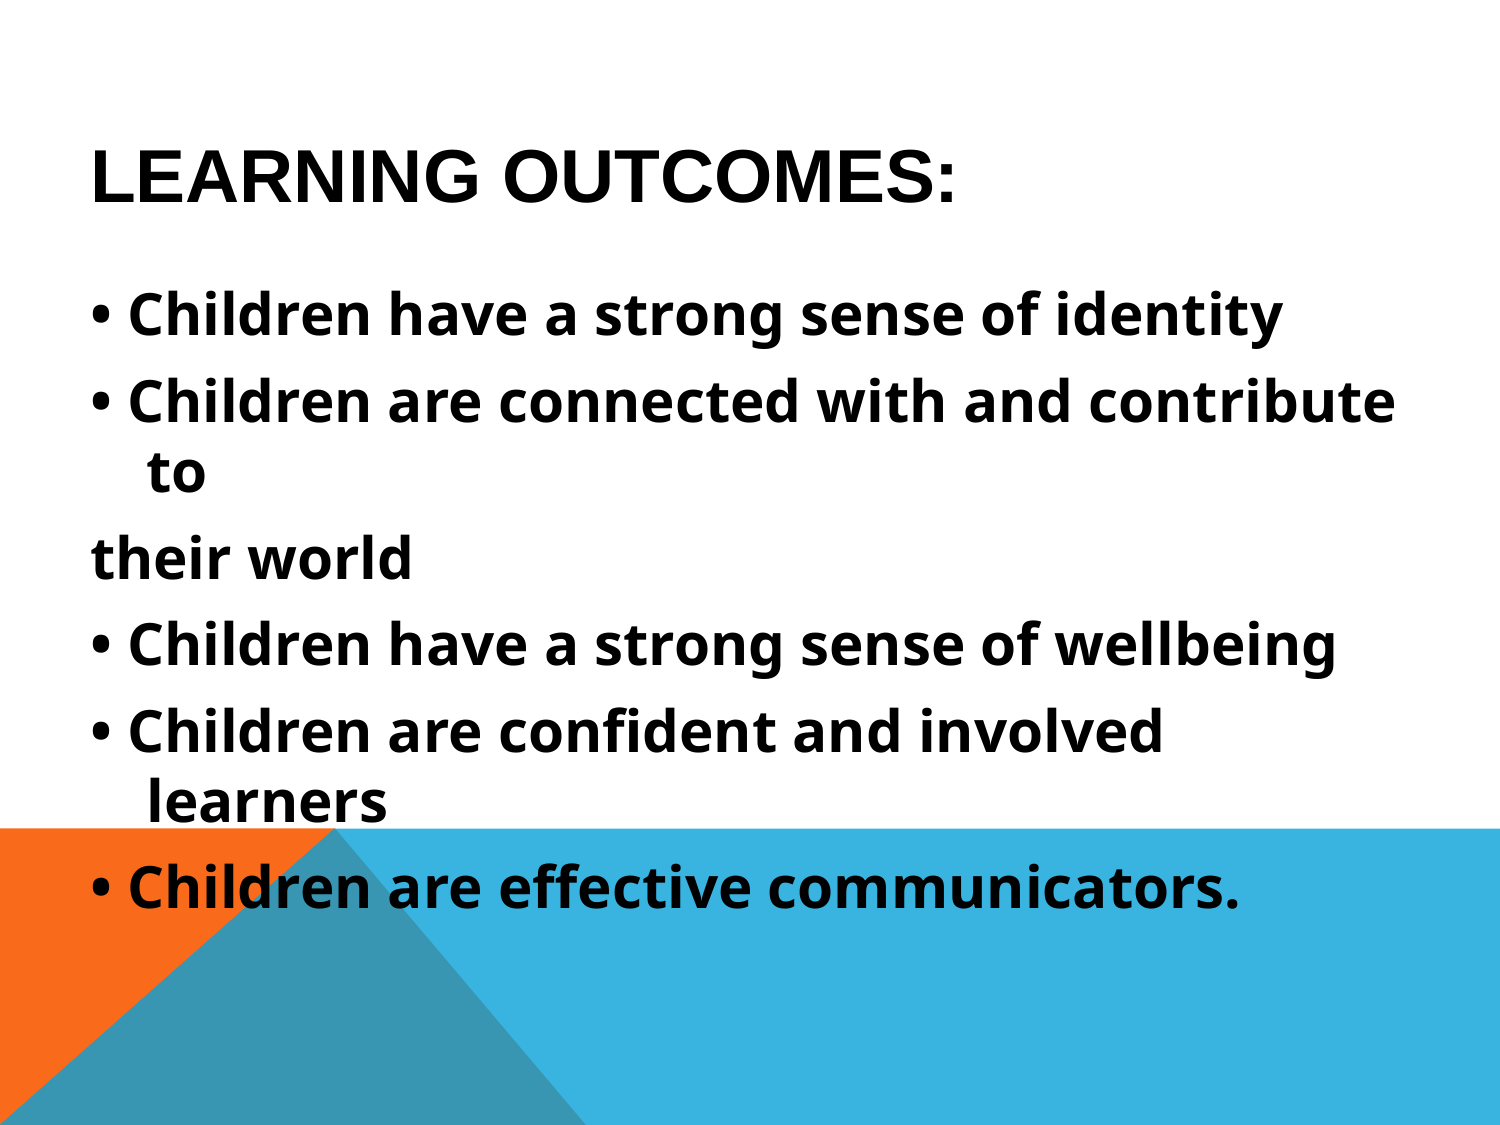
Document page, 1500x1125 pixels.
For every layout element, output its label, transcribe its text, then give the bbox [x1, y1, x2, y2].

title Learning Outcomes: [75, 14, 1425, 233]
list • Children have a strong sense of identity • Children are connected with and contribute to their world • Children have a strong sense of wellbeing • Children are confident and involved learners • Children are effective communicators. [75, 262, 1425, 993]
